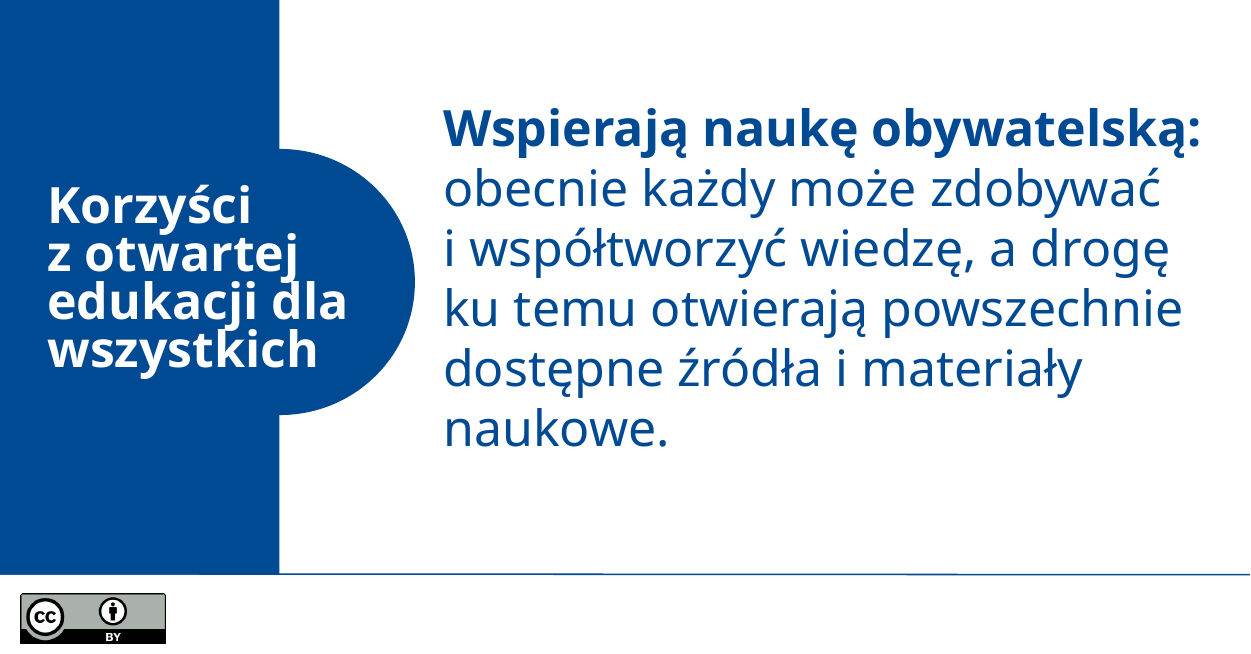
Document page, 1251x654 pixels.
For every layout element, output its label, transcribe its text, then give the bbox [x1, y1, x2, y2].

picture [20, 592, 166, 645]
text_box [0, 0, 280, 573]
text_box Wspierają naukę obywatelską: obecnie każdy może zdobywać i współtworzyć wiedzę, a drogę ku temu otwierają powszechnie dostępne źródła i materiały naukowe. [428, 81, 1229, 472]
text_box [209, 148, 352, 169]
text_box Korzyści z otwartej edukacji dla wszystkich [32, 169, 415, 392]
text_box [0, 582, 1250, 654]
text_box [204, 392, 356, 416]
